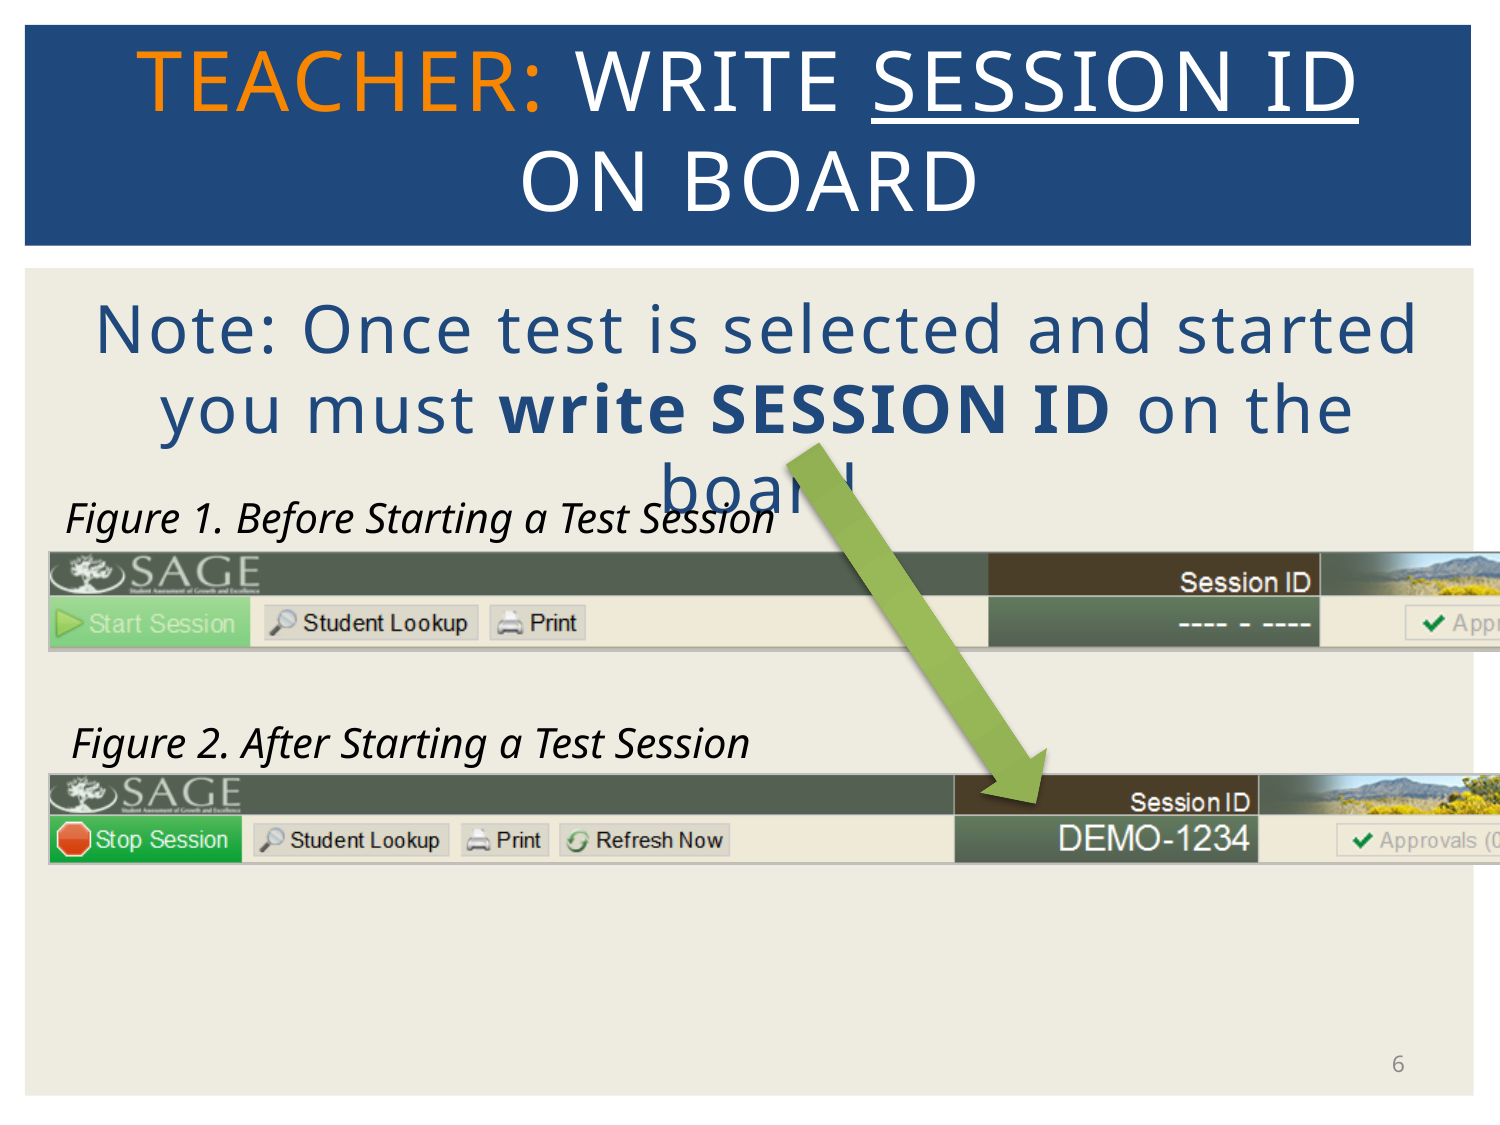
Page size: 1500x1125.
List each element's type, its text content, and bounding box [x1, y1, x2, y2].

text_box [785, 442, 891, 550]
text_box Figure 2. After Starting a Test Session [55, 709, 770, 774]
text_box [916, 661, 1047, 774]
slide_number 6 [1349, 1041, 1448, 1089]
list Note: Once test is selected and started you must write SESSION ID on the board [56, 279, 1463, 380]
picture [49, 551, 1500, 651]
text_box Figure 1. Before Starting a Test Session [50, 484, 795, 550]
title TEACHER: Write Session ID on Board [0, 53, 1500, 204]
picture [49, 774, 1500, 864]
